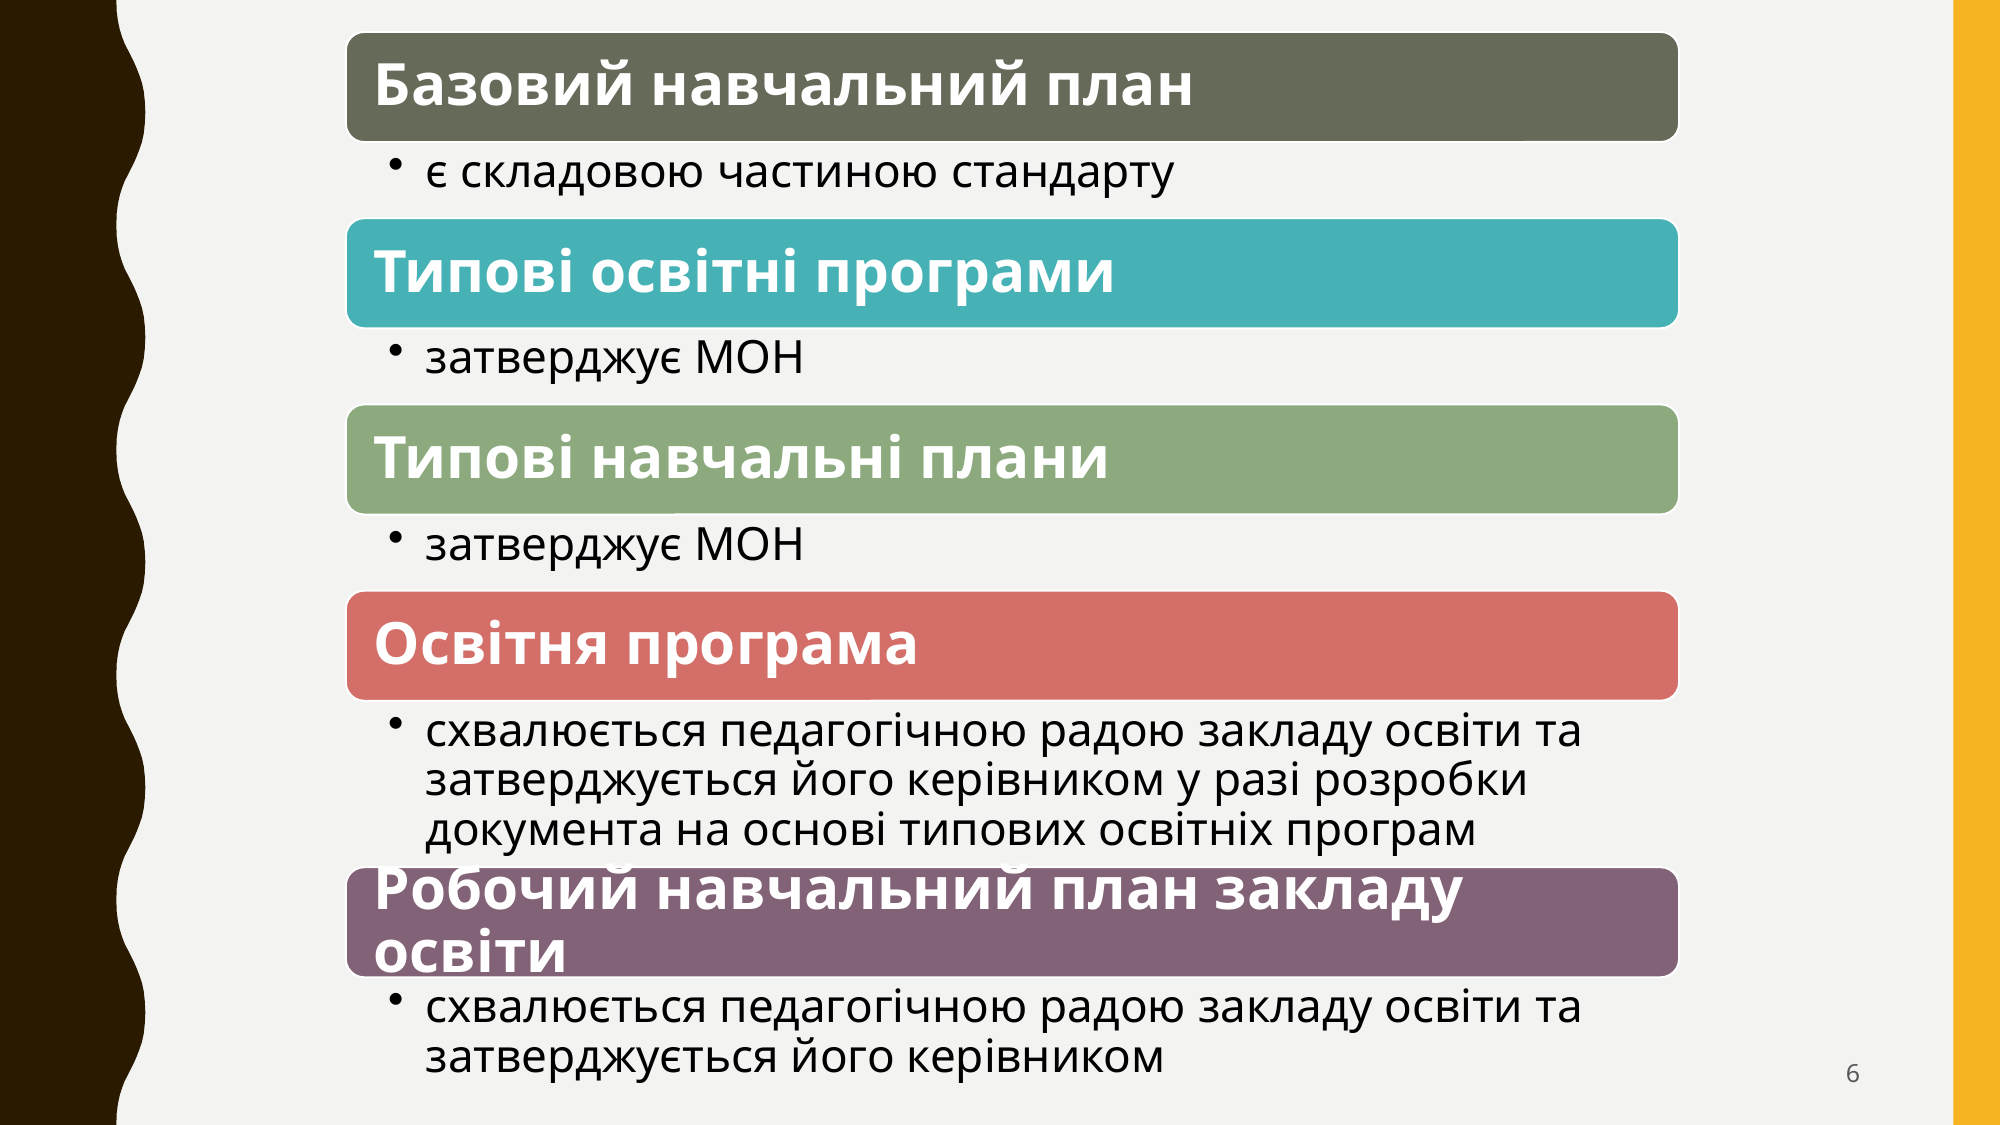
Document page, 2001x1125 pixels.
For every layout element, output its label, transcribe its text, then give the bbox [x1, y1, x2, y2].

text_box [345, 23, 1680, 1100]
slide_number 6 [1412, 1045, 1875, 1103]
